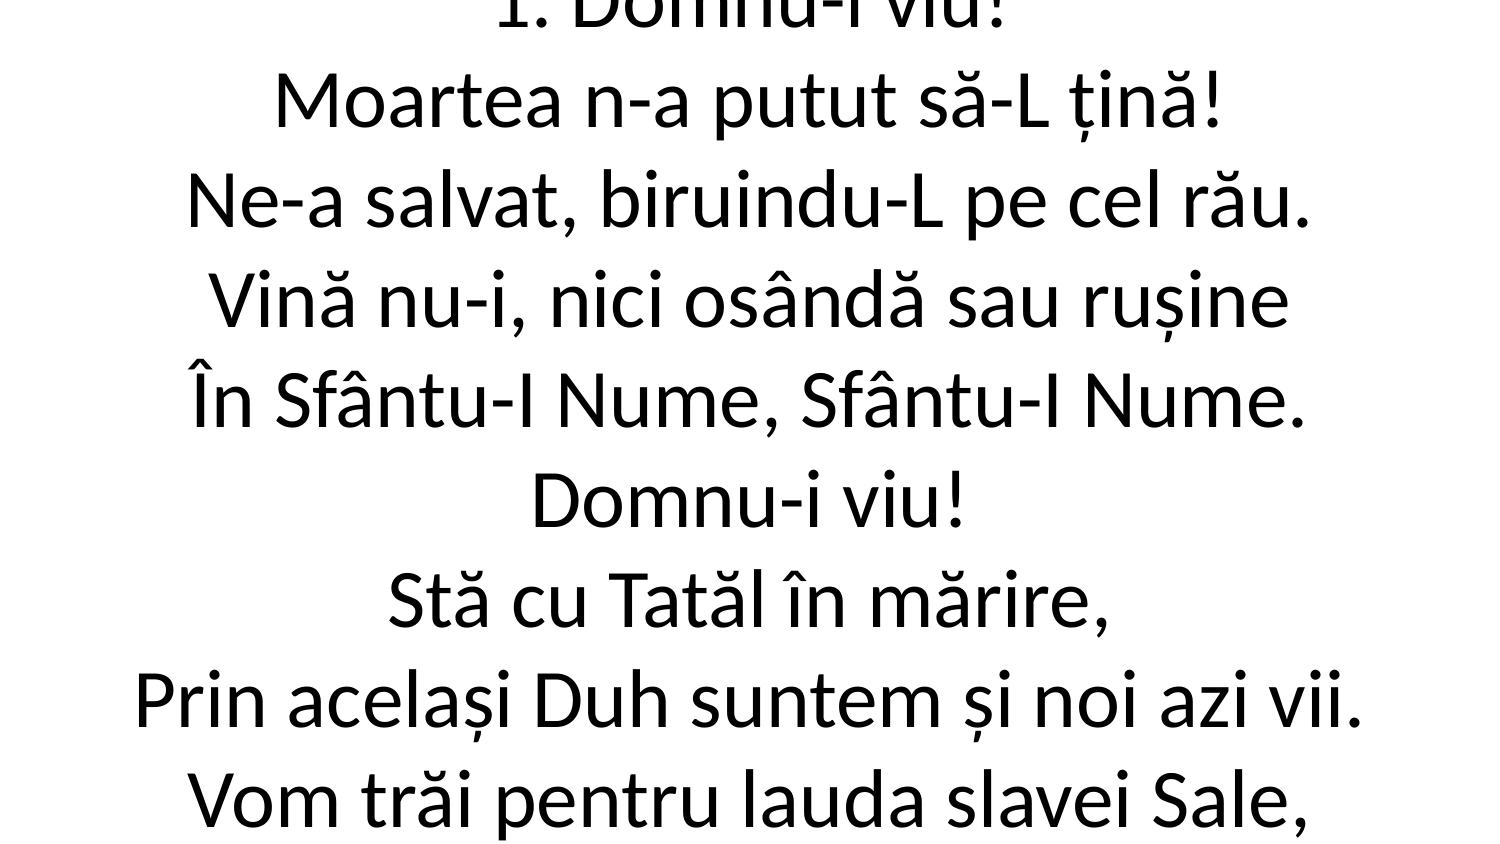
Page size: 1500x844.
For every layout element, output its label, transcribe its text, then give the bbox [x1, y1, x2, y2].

text_box 1. Domnu-i viu! Moartea n-a putut să-L țină! Ne-a salvat, biruindu-L pe cel rău. Vină nu-i, nici osândă sau rușine În Sfântu-I Nume, Sfântu-I Nume. Domnu-i viu! Stă cu Tatăl în mărire, Prin același Duh suntem și noi azi vii. Vom trăi pentru lauda slavei Sale, Aleluia! Domnu-i viu! [118, 0, 1382, 844]
